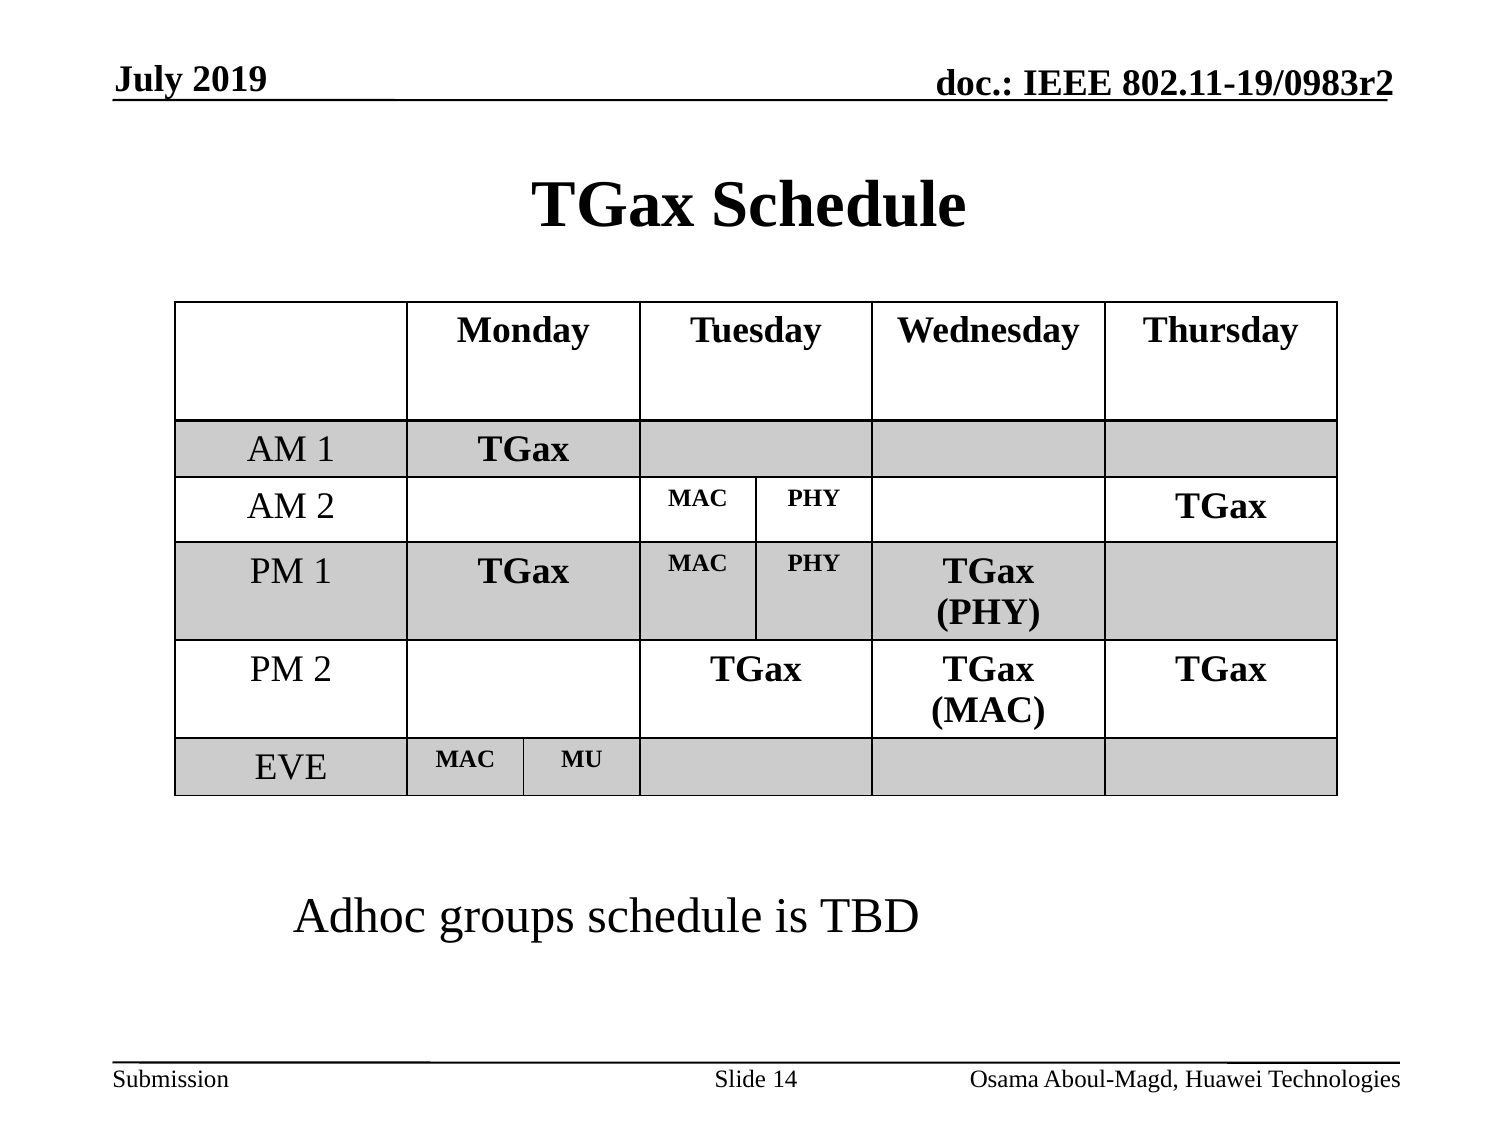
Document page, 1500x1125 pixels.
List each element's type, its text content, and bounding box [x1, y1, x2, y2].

table_cell [1106, 543, 1336, 639]
table_cell TGax [408, 422, 639, 476]
table_cell TGax (PHY) [873, 543, 1104, 639]
table_cell [1106, 739, 1336, 795]
table_cell [873, 422, 1104, 476]
table_cell [408, 641, 639, 737]
title TGax Schedule [112, 112, 1388, 288]
table_cell PM 1 [176, 543, 406, 639]
table_cell [873, 739, 1104, 795]
slide_number Slide 14 [712, 1061, 800, 1123]
table_cell [873, 478, 1104, 541]
table_cell TGax (MAC) [873, 641, 1104, 737]
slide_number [114, 54, 423, 100]
table_cell PHY [757, 543, 871, 639]
table_cell TGax [641, 641, 871, 737]
table_cell PM 2 [176, 641, 406, 737]
footer Osama Aboul-Magd, Huawei Technologies [878, 1061, 1402, 1093]
table_header Monday [408, 303, 639, 419]
table_cell [641, 739, 871, 795]
table_cell PHY [757, 478, 871, 541]
table_header Tuesday [641, 303, 871, 419]
table_cell MAC [408, 739, 523, 795]
table_cell TGax [1106, 478, 1336, 541]
table_cell AM 1 [176, 422, 406, 476]
table_header Thursday [1106, 303, 1336, 419]
table_cell AM 2 [176, 478, 406, 541]
table_cell TGax [408, 543, 639, 639]
table_cell MU [524, 739, 639, 795]
table_header [176, 303, 406, 419]
table_cell [408, 478, 639, 541]
table_header Wednesday [873, 303, 1104, 419]
table_cell EVE [176, 739, 406, 795]
table_cell [641, 422, 871, 476]
table_cell TGax [1106, 641, 1336, 737]
table_cell MAC [641, 478, 755, 541]
table_cell [1106, 422, 1336, 476]
table_cell MAC [641, 543, 755, 639]
text_box Adhoc groups schedule is TBD [278, 874, 935, 950]
